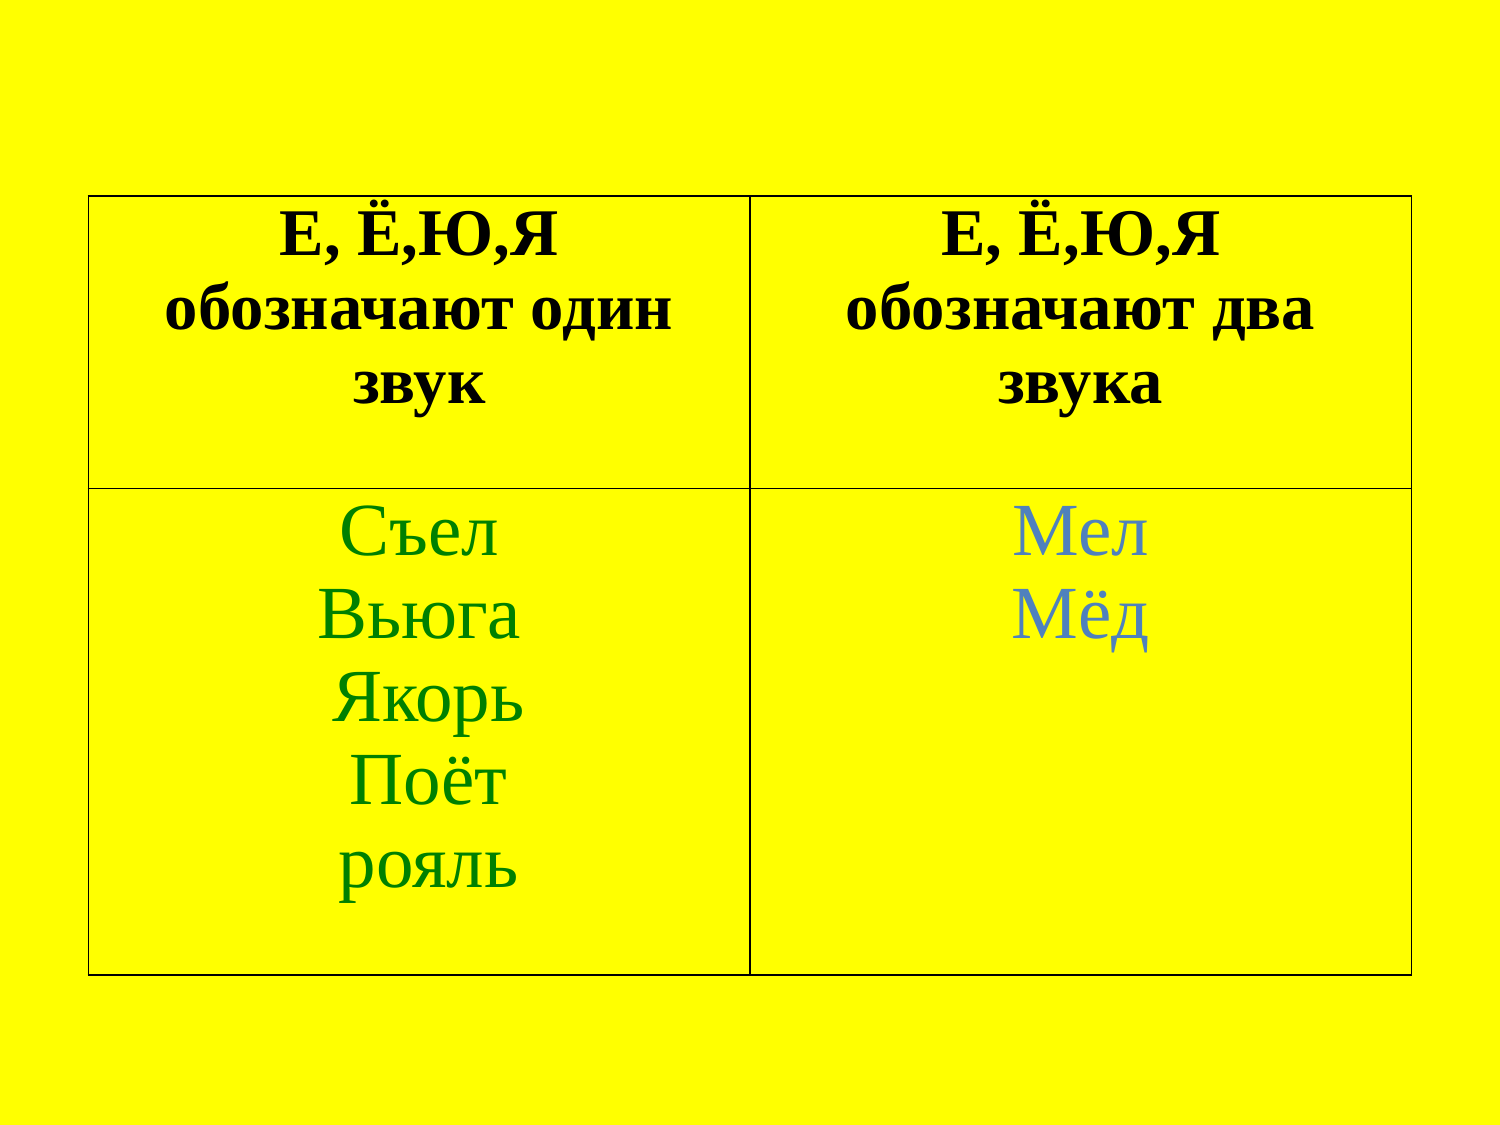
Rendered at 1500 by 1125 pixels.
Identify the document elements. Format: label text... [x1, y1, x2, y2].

table_header Е, Ё,Ю,Я обозначают два звука [751, 197, 1411, 488]
table_cell Съел Вьюга Якорь Поёт рояль [89, 489, 749, 974]
table_cell Мел Мёд [751, 489, 1411, 974]
table_header Е, Ё,Ю,Я обозначают один звук [89, 197, 749, 488]
